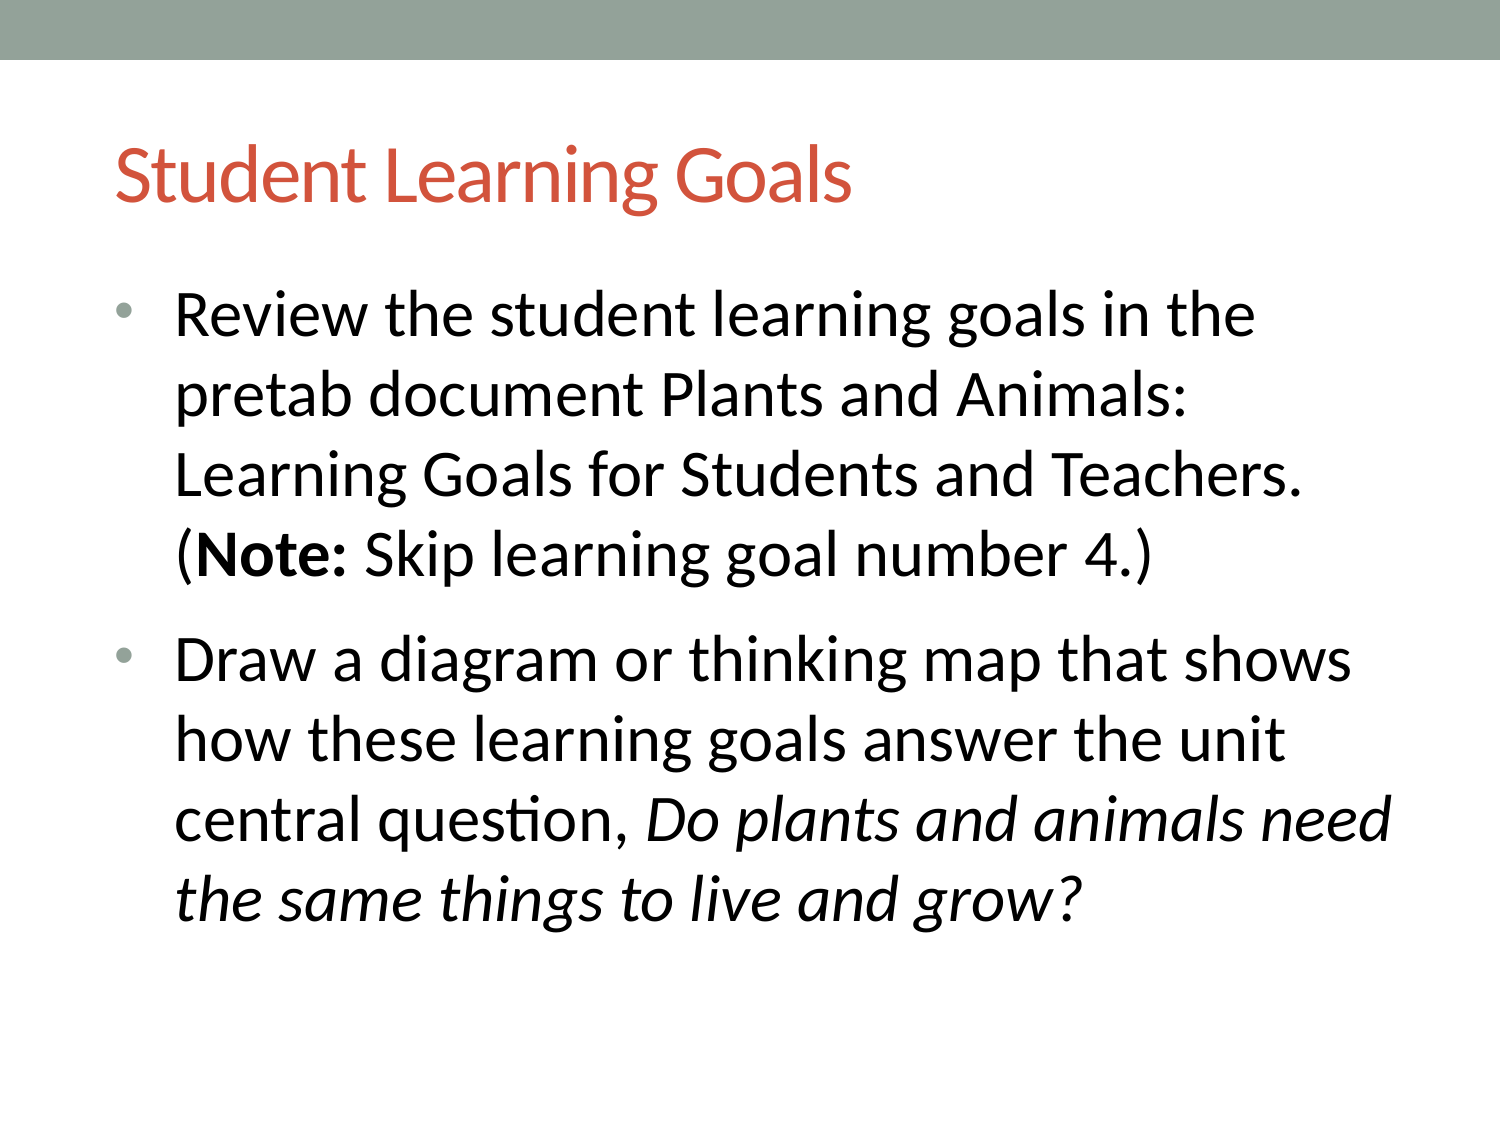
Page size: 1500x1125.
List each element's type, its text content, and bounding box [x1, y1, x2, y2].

list Review the student learning goals in the pretab document Plants and Animals: Learning Goals for Students and Teachers. (Note: Skip learning goal number 4.) Draw a diagram or thinking map that shows how these learning goals answer the unit central question, Do plants and animals need the same things to live and grow? [99, 262, 1425, 1063]
title Student Learning Goals [99, 87, 1425, 250]
